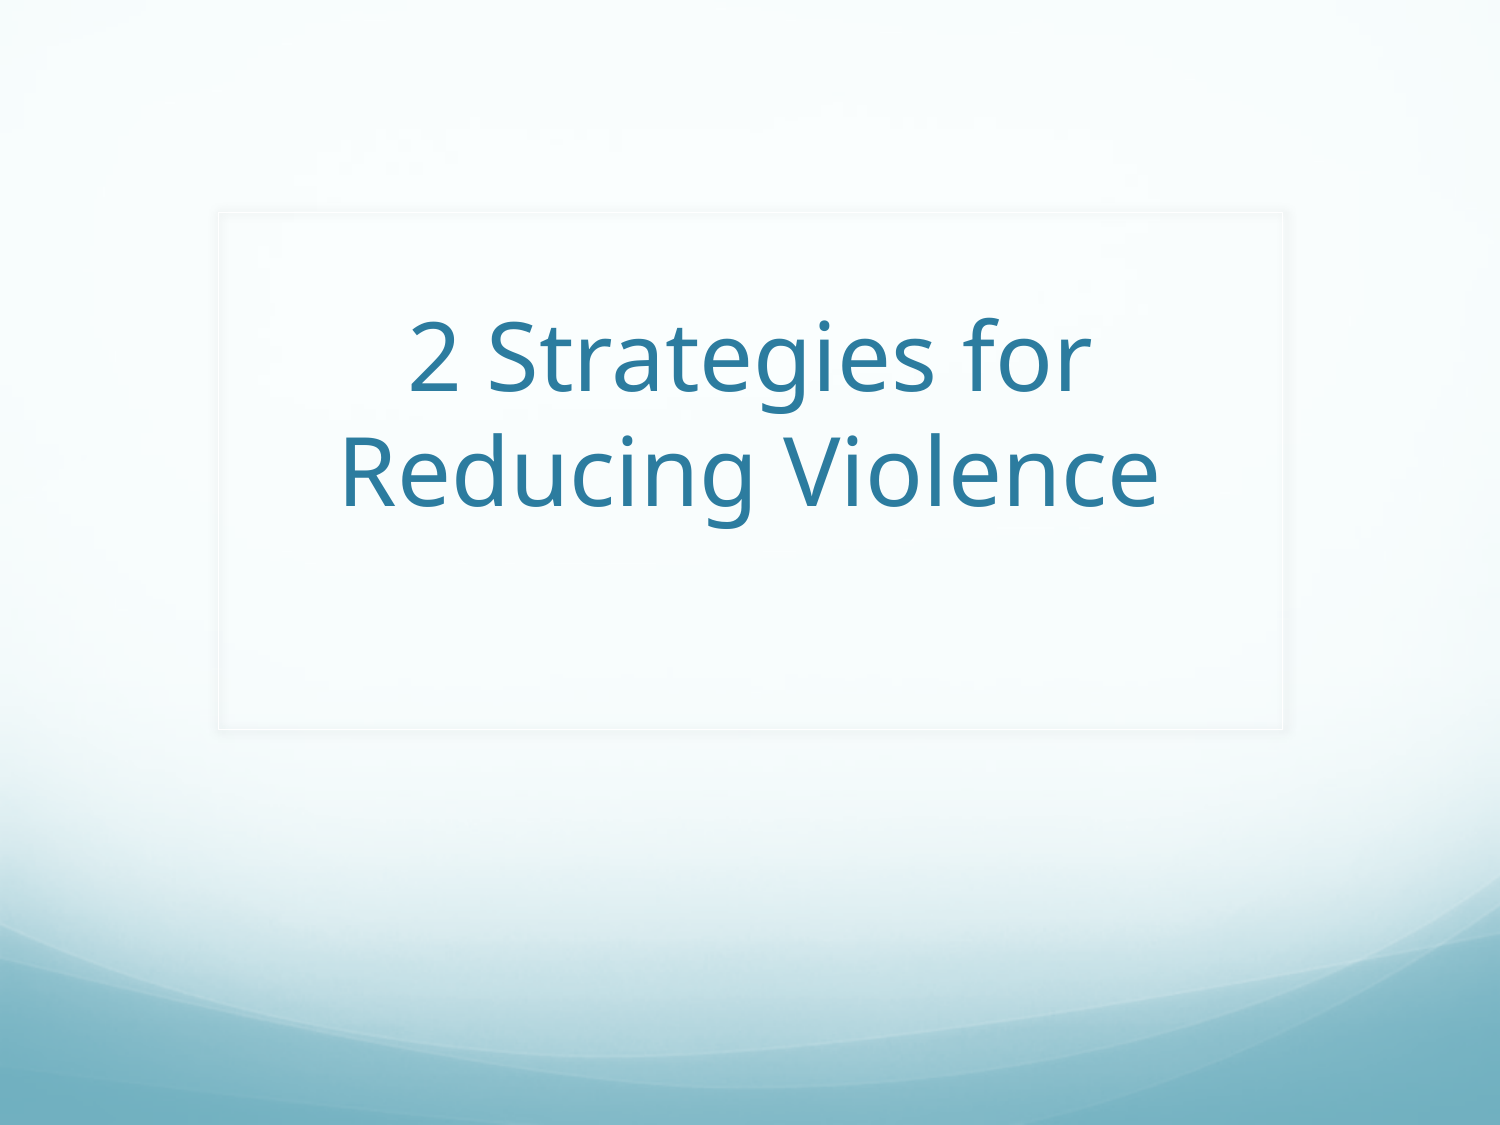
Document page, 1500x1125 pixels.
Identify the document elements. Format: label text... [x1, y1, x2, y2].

title 2 Strategies for Reducing Violence [217, 249, 1283, 533]
